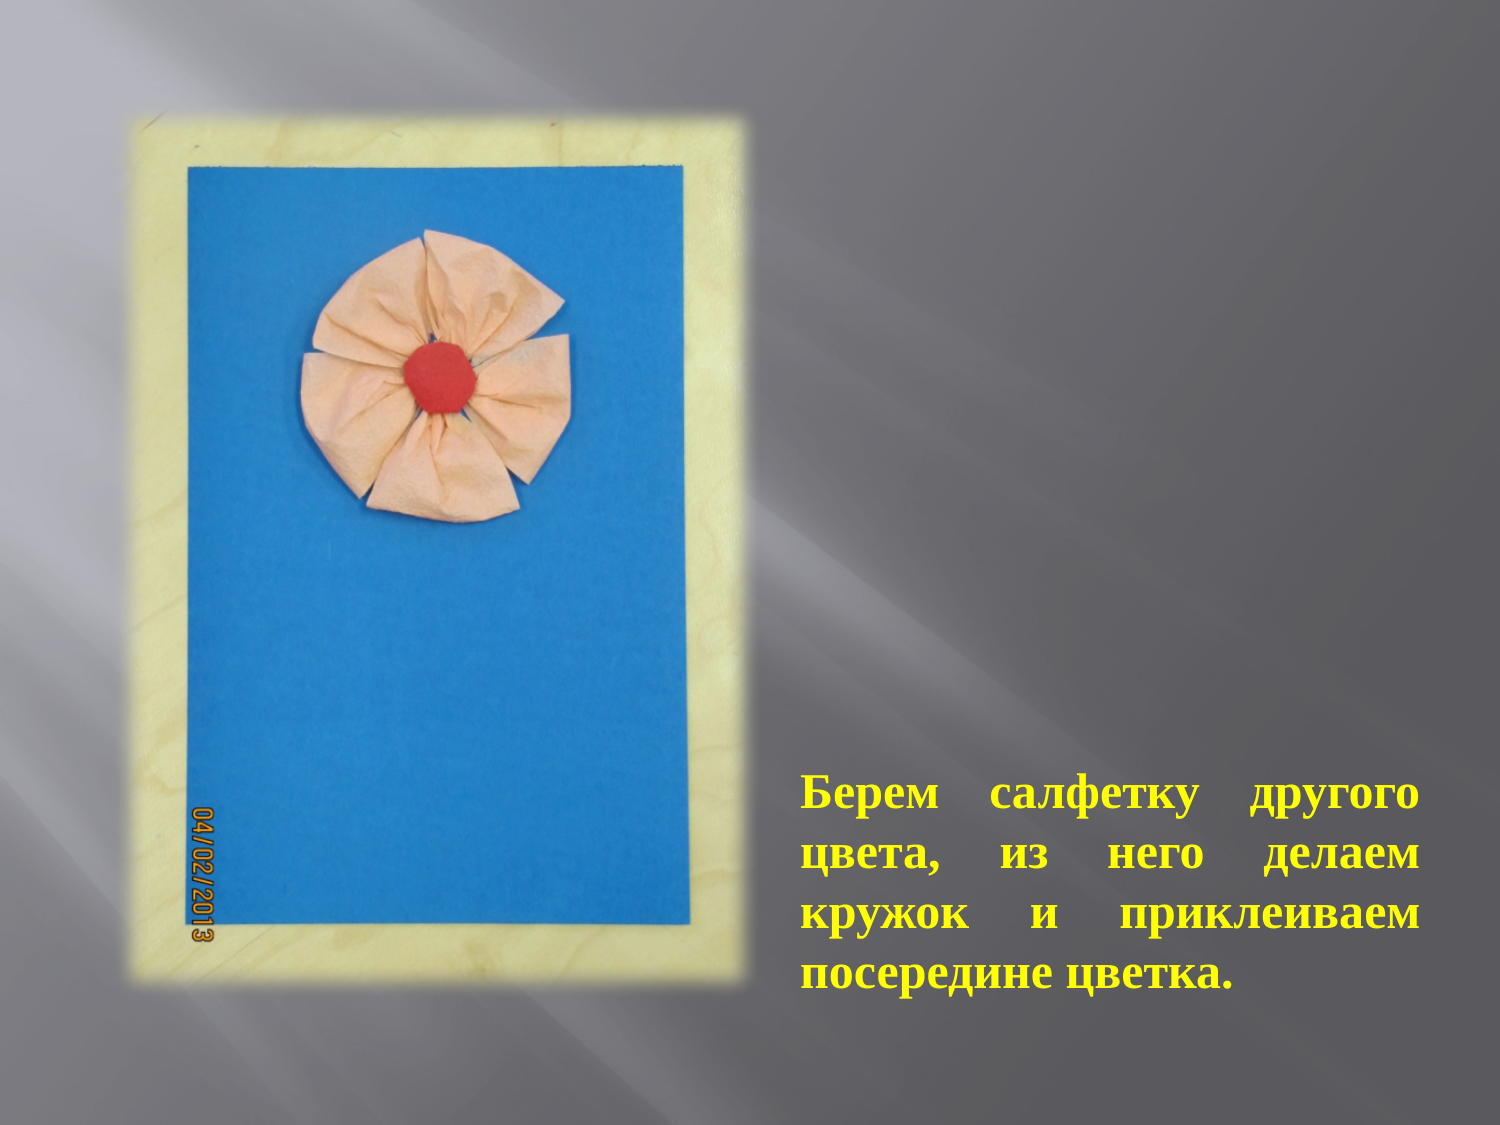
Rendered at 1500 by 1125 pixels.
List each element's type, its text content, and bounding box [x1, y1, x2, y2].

picture [0, 127, 887, 974]
text_box Берем салфетку другого цвета, из него делаем кружок и приклеиваем посередине цветка. [785, 751, 1436, 1007]
